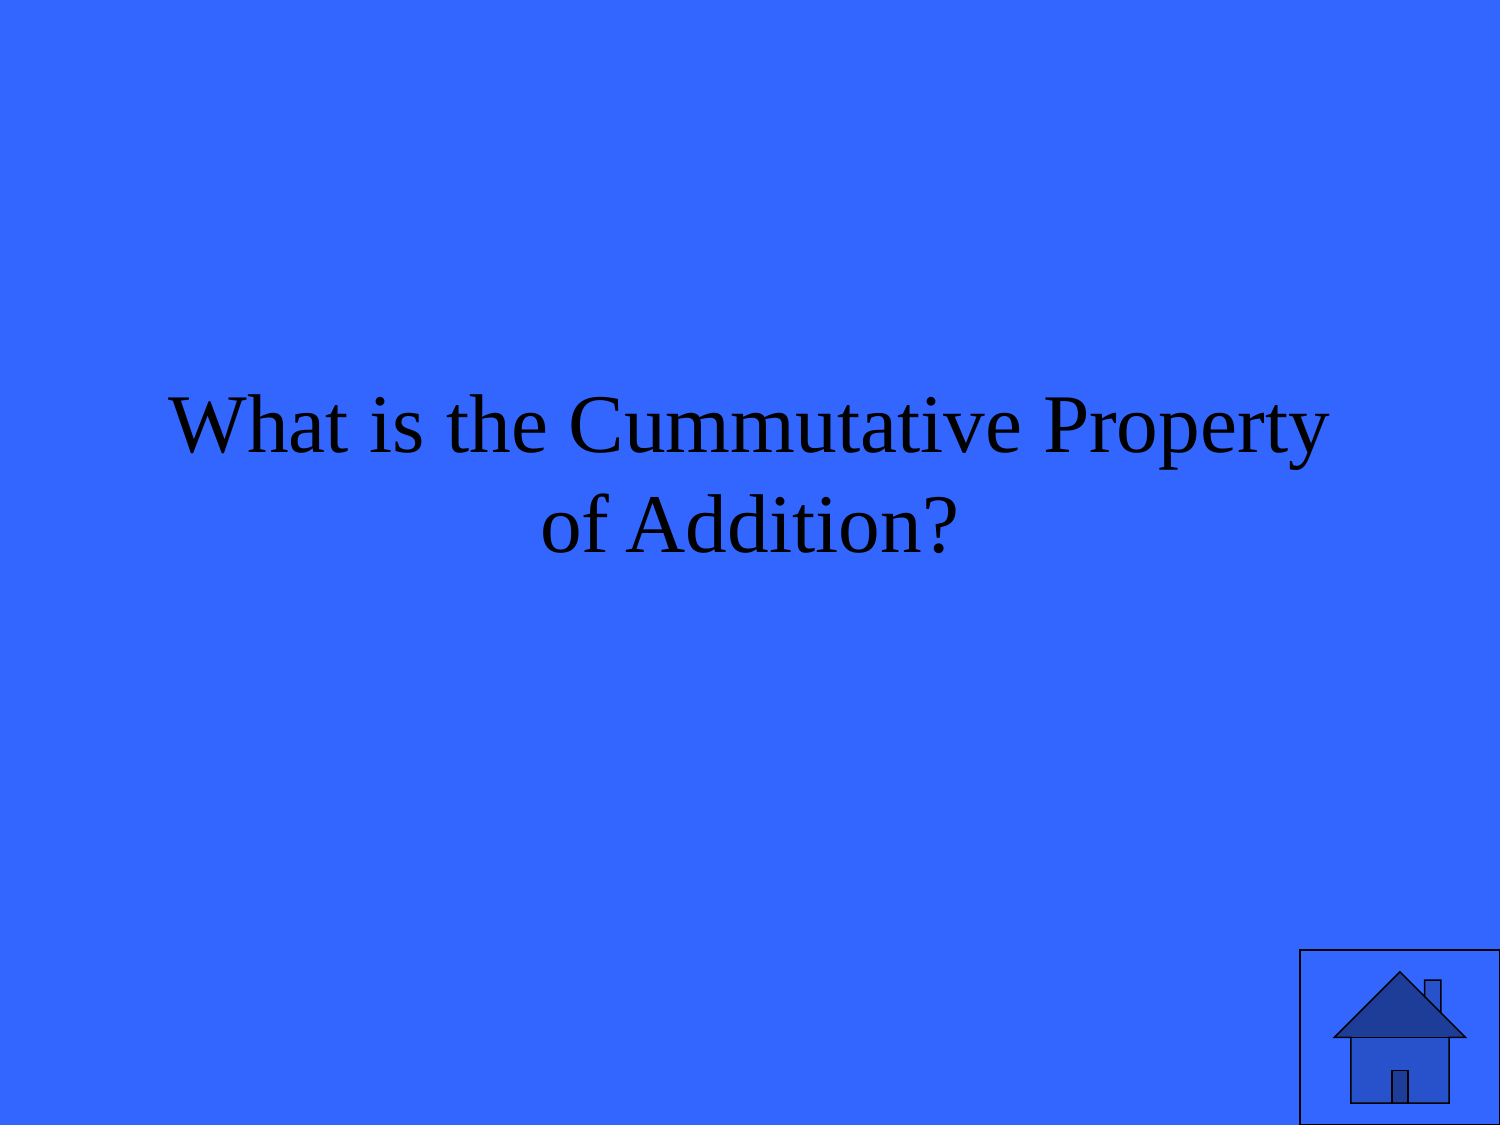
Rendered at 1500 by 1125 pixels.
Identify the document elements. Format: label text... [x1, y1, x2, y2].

title What is the Cummutative Property of Addition? [112, 374, 1388, 563]
text_box [1299, 950, 1500, 1125]
